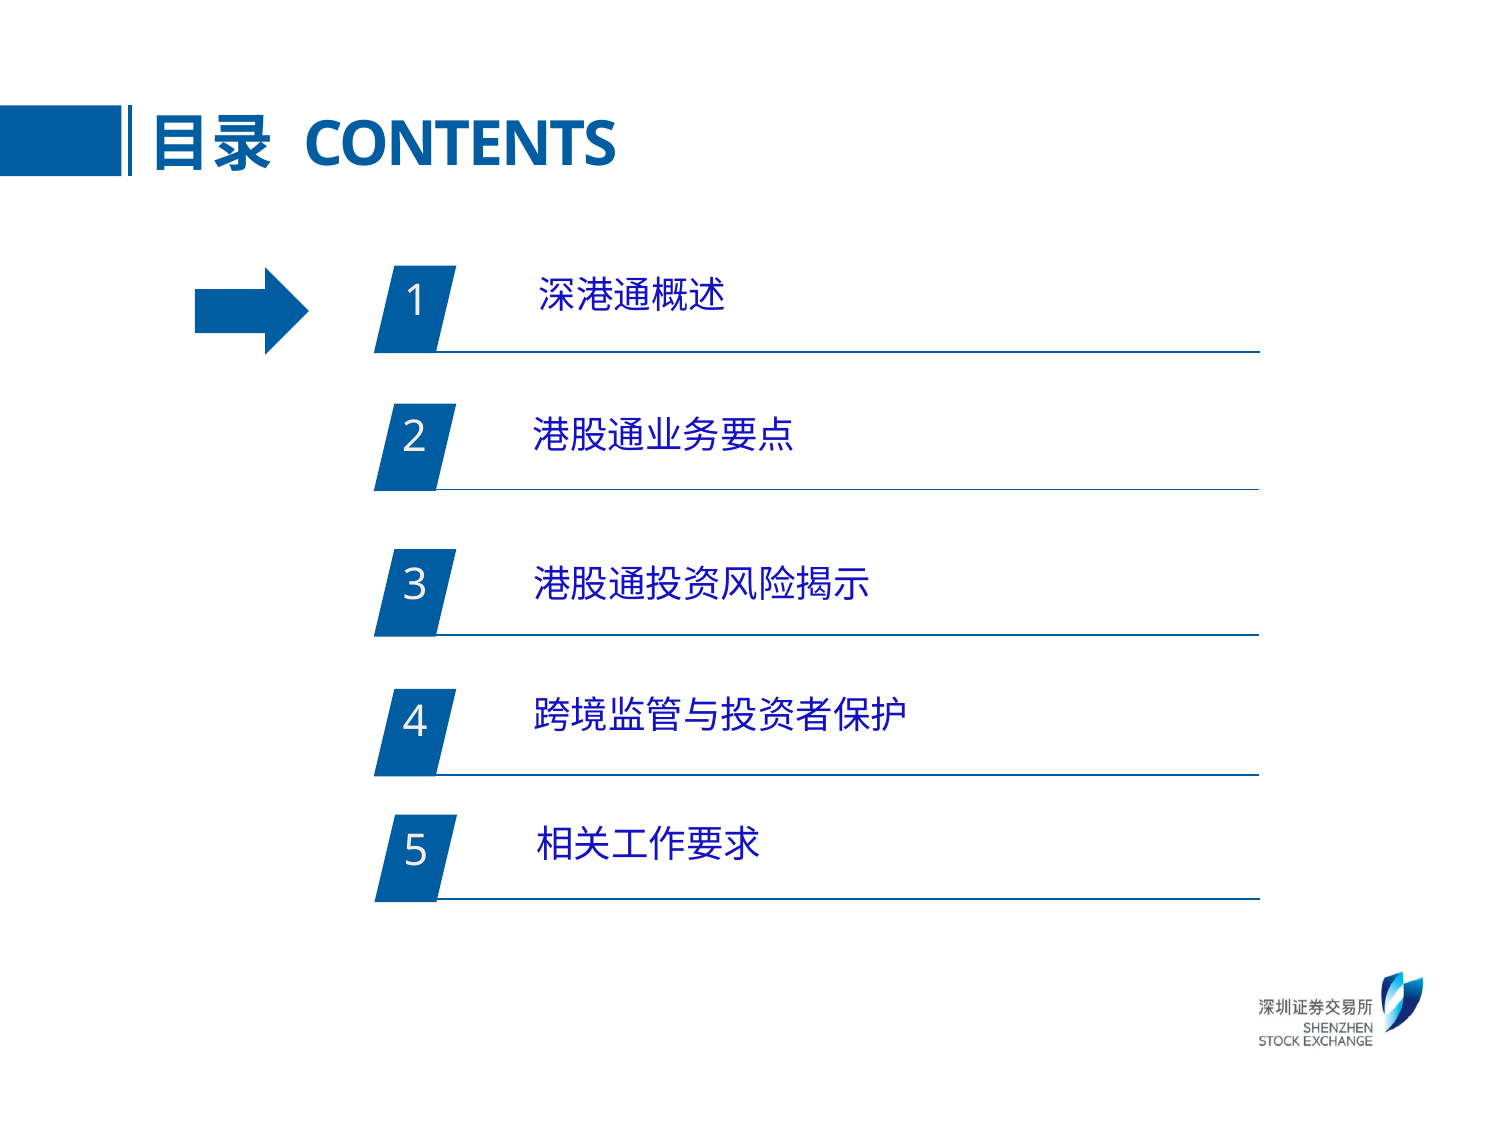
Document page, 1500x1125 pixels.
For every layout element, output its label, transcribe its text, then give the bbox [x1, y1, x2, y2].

text_box [372, 882, 444, 905]
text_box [0, 105, 131, 177]
picture [1234, 952, 1436, 1065]
text_box 5 [375, 814, 457, 882]
text_box 目录 CONTENTS [137, 97, 680, 184]
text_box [194, 263, 1260, 777]
text_box 相关工作要求 [524, 814, 773, 871]
